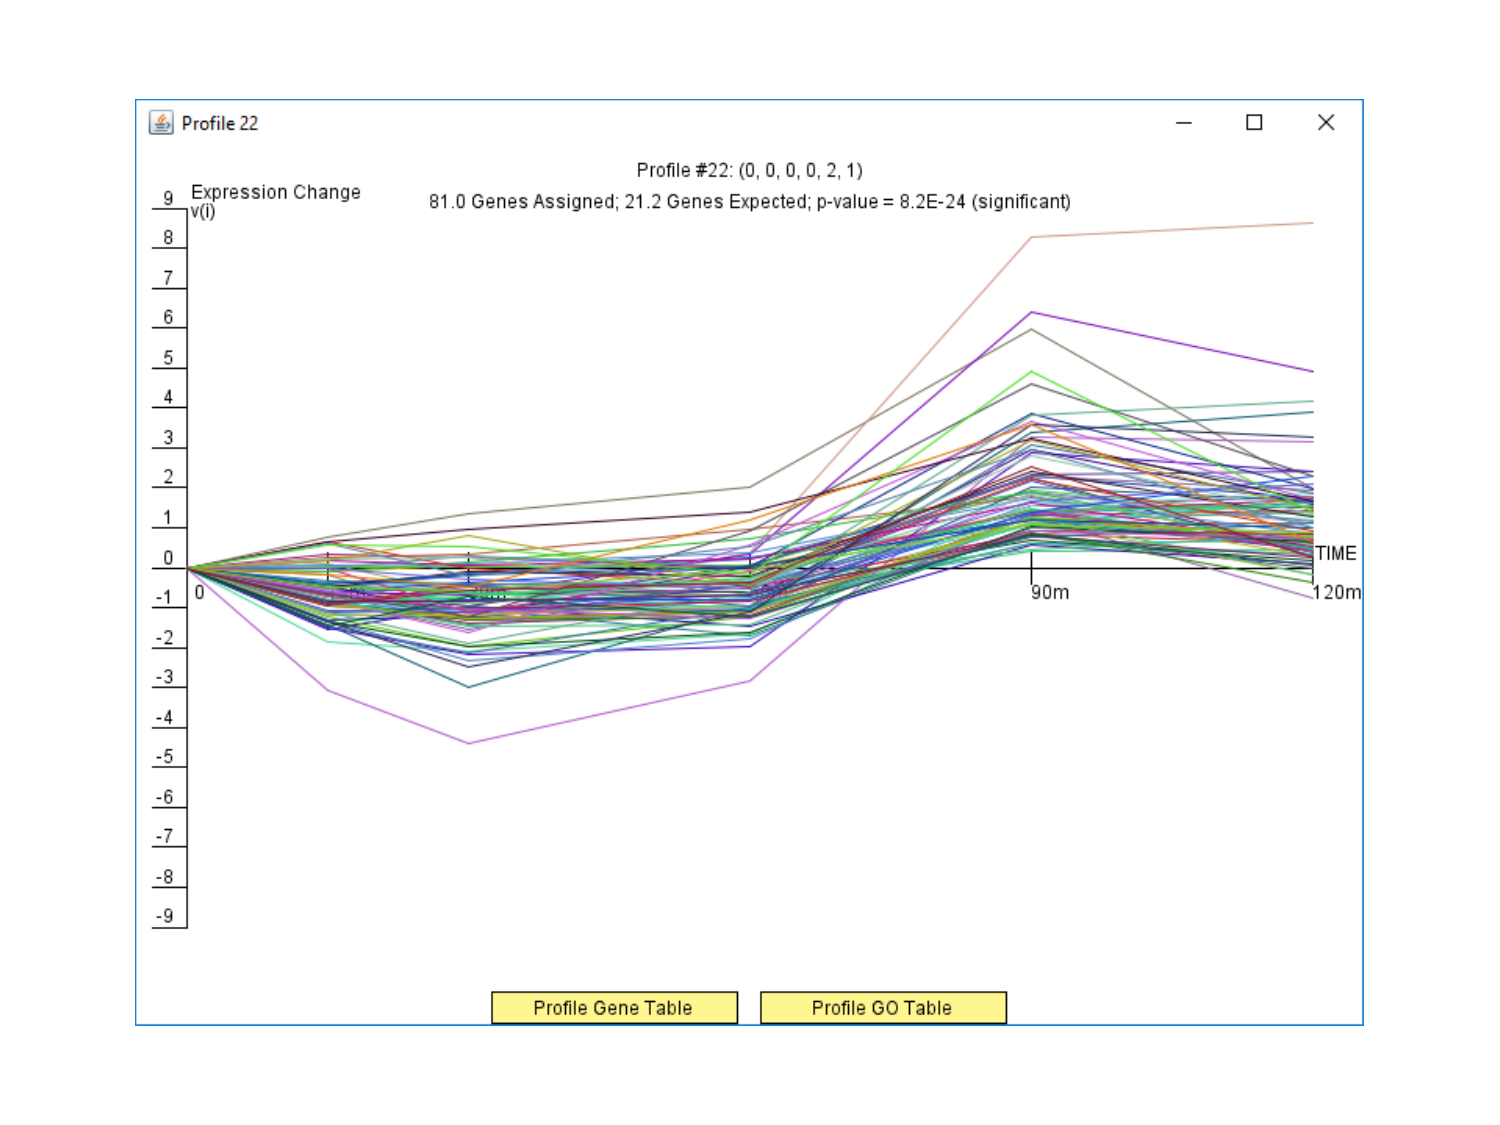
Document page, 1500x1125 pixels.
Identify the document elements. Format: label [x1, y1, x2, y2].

picture [135, 98, 1365, 1026]
